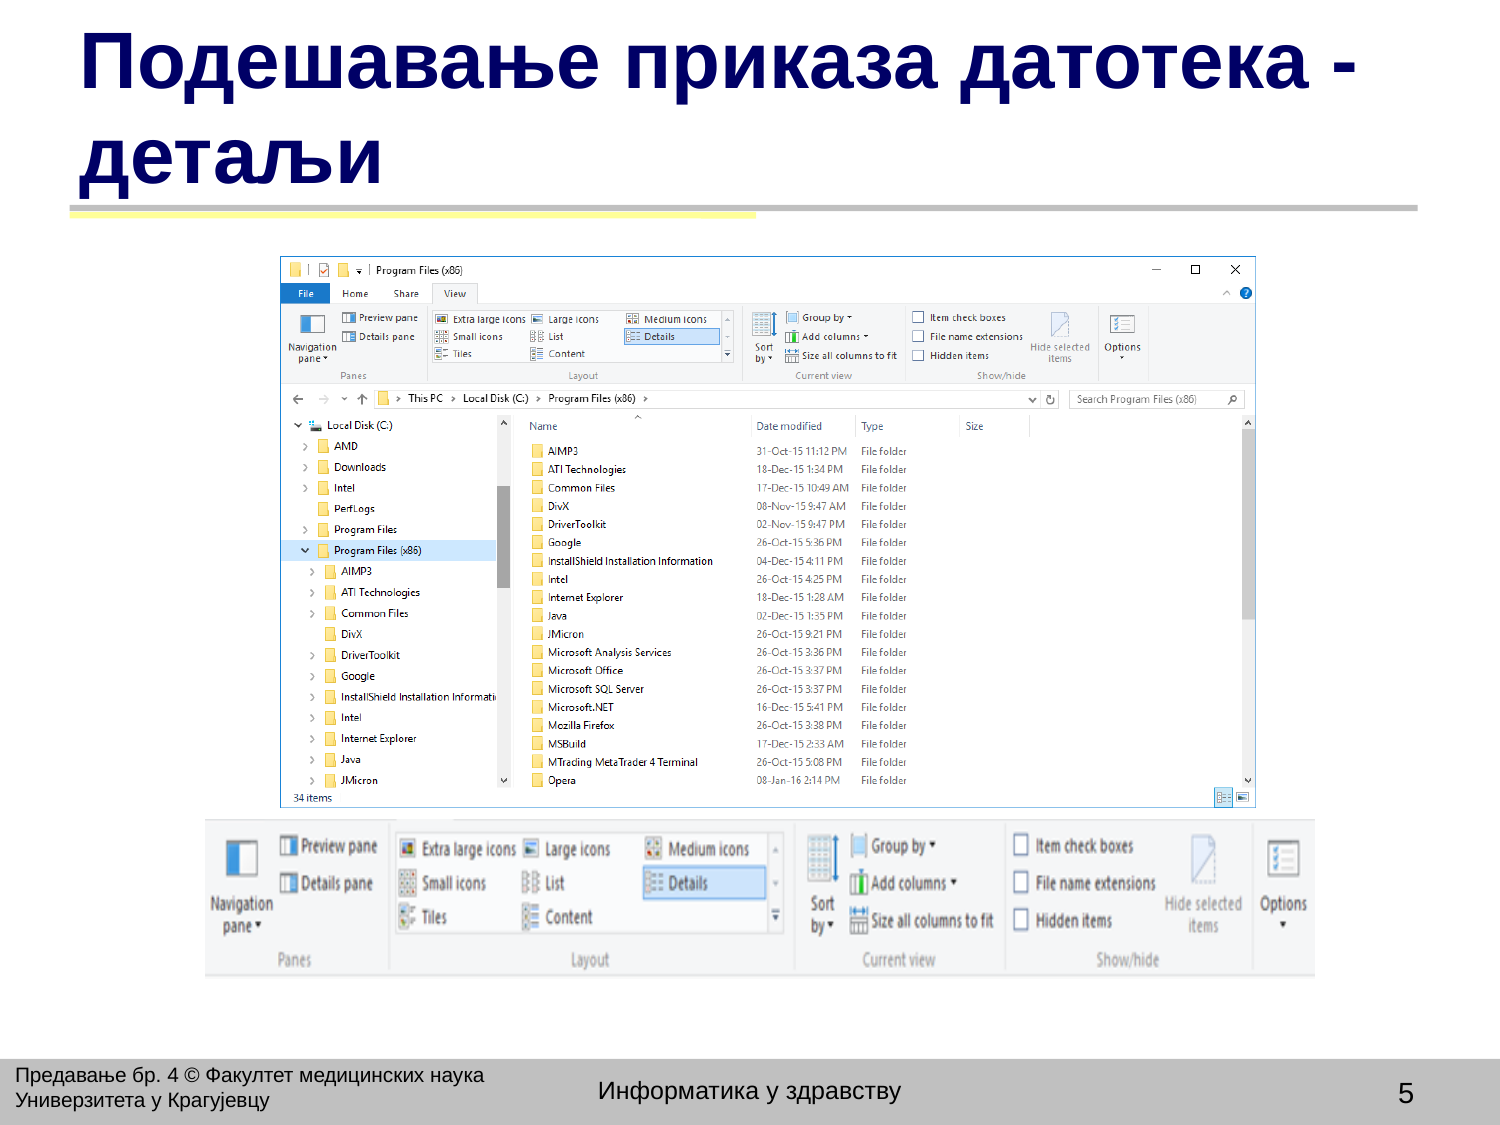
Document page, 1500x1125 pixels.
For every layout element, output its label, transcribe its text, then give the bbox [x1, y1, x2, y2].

slide_number Предавање бр. 4 © Факултет медицинских наука Универзитета у Крагујевцу [0, 1053, 617, 1108]
picture [280, 255, 1257, 808]
footer Информатика у здравству [512, 1066, 988, 1125]
picture [204, 819, 1315, 979]
title Подешавање приказа датотека - детаљи [64, 0, 1416, 209]
slide_number 5 [1079, 1066, 1430, 1125]
